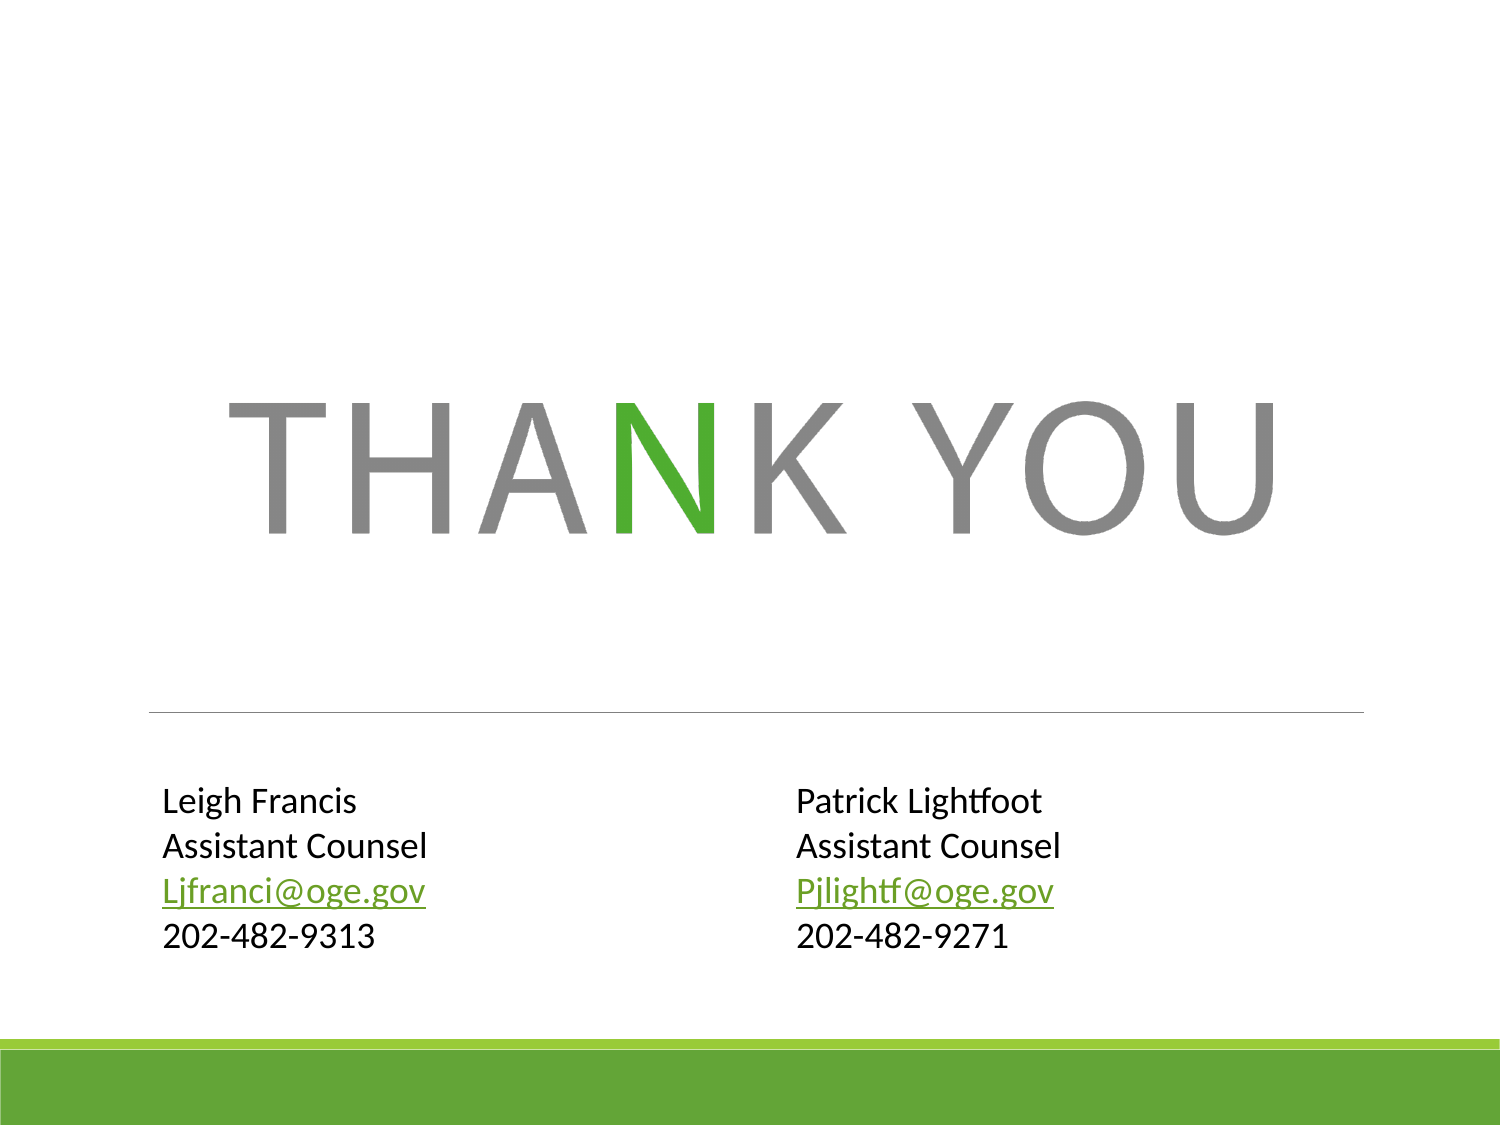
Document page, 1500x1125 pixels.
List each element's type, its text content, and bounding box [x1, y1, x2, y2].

text_box Leigh Francis Assistant Counsel Ljfranci@oge.gov 202-482-9313 [147, 769, 757, 1009]
picture [193, 116, 1320, 962]
text_box Patrick Lightfoot Assistant Counsel Pjlightf@oge.gov 202-482-9271 [781, 769, 1390, 1054]
